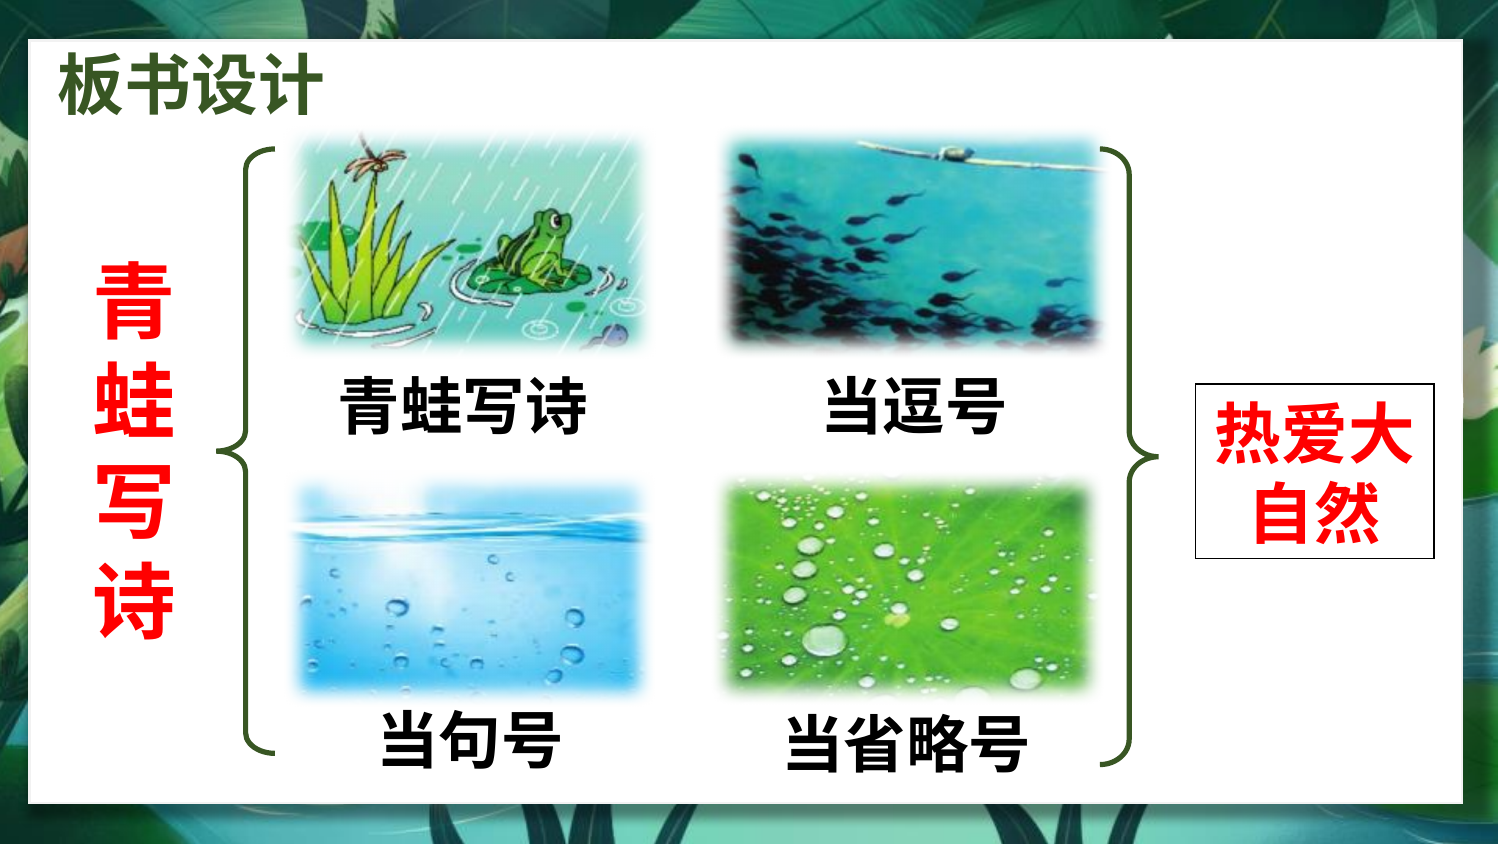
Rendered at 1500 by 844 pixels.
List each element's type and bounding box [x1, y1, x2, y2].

text_box [283, 469, 656, 785]
picture [0, 0, 1498, 844]
text_box [713, 124, 1113, 451]
text_box [1170, 323, 1463, 590]
text_box [283, 125, 657, 451]
text_box [710, 469, 1105, 789]
